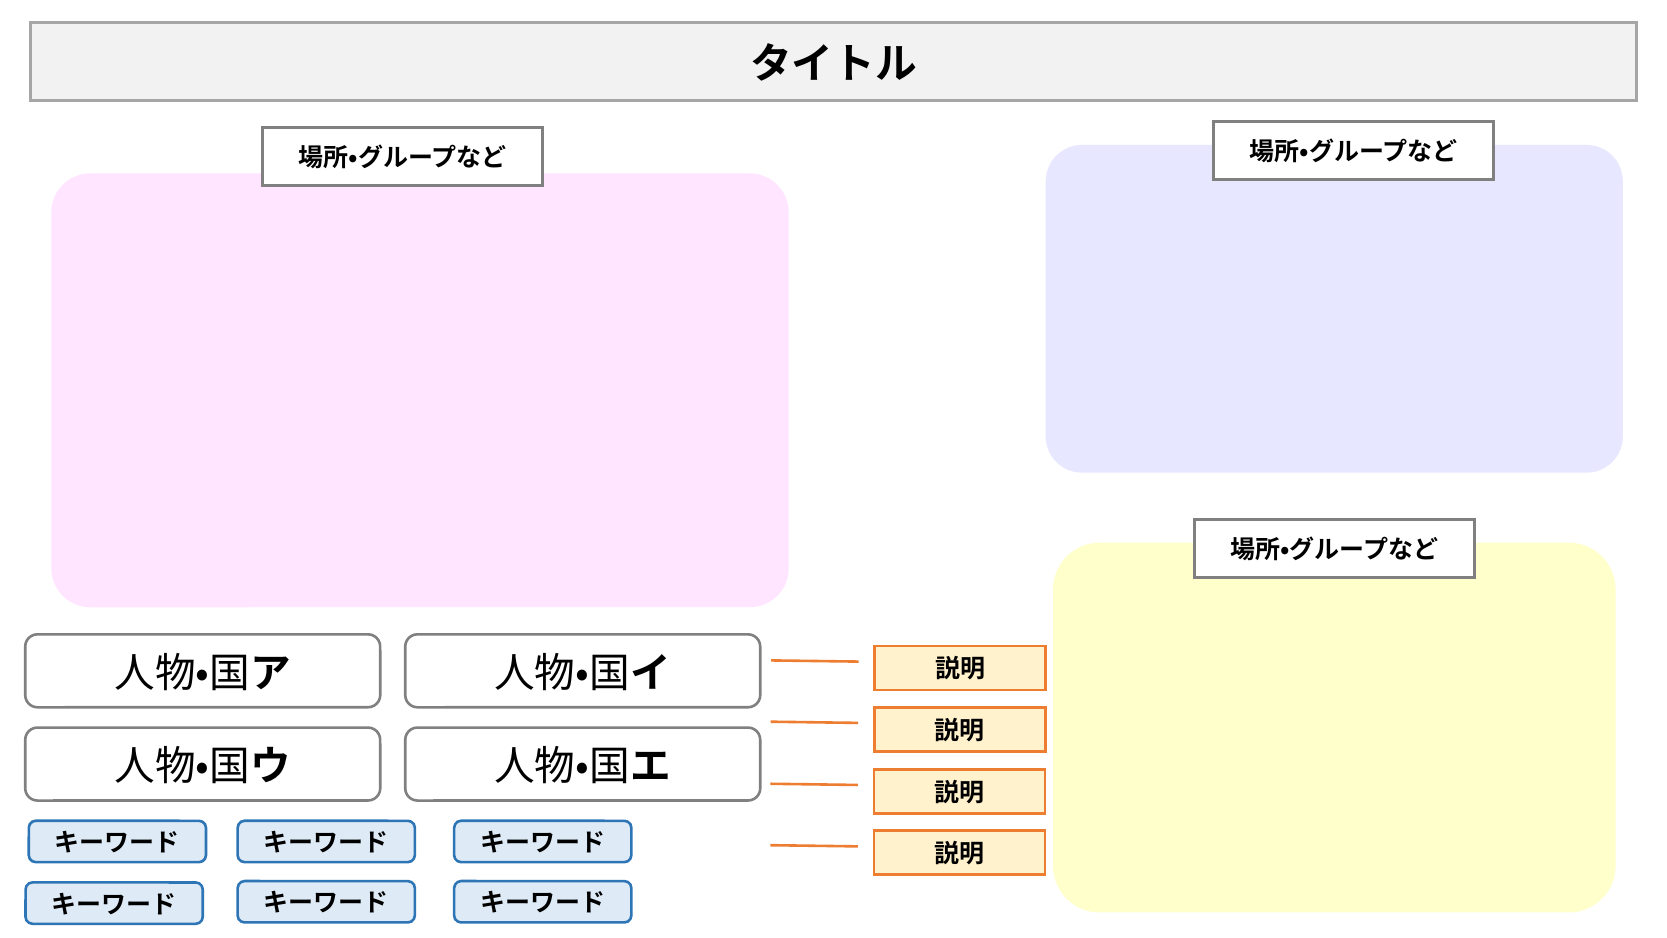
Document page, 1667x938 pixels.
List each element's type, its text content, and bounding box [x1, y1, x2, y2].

text_box 説明 [770, 782, 858, 786]
text_box [1044, 143, 1624, 474]
text_box 説明 [771, 659, 859, 663]
text_box 人物・国ウ [24, 726, 382, 802]
text_box キーワード [27, 819, 208, 864]
text_box 人物・国イ [404, 633, 762, 709]
text_box 場所・グループなど [1213, 120, 1495, 180]
text_box 場所・グループなど [1193, 518, 1475, 579]
text_box 説明 [874, 645, 1047, 691]
text_box キーワード [453, 880, 633, 924]
text_box 人物・国ア [24, 633, 382, 709]
text_box 説明 [873, 706, 1046, 752]
text_box キーワード [24, 881, 204, 925]
text_box 人物・国エ [404, 726, 762, 802]
text_box 説明 [770, 720, 859, 724]
text_box キーワード [236, 819, 416, 864]
text_box [50, 172, 790, 609]
text_box [1051, 541, 1617, 914]
text_box 説明 [770, 844, 858, 848]
text_box キーワード [236, 880, 416, 924]
text_box タイトル [29, 22, 1638, 101]
text_box 説明 [873, 768, 1046, 814]
text_box 説明 [873, 830, 1046, 876]
text_box キーワード [453, 819, 633, 864]
text_box 場所・グループなど [262, 127, 544, 187]
